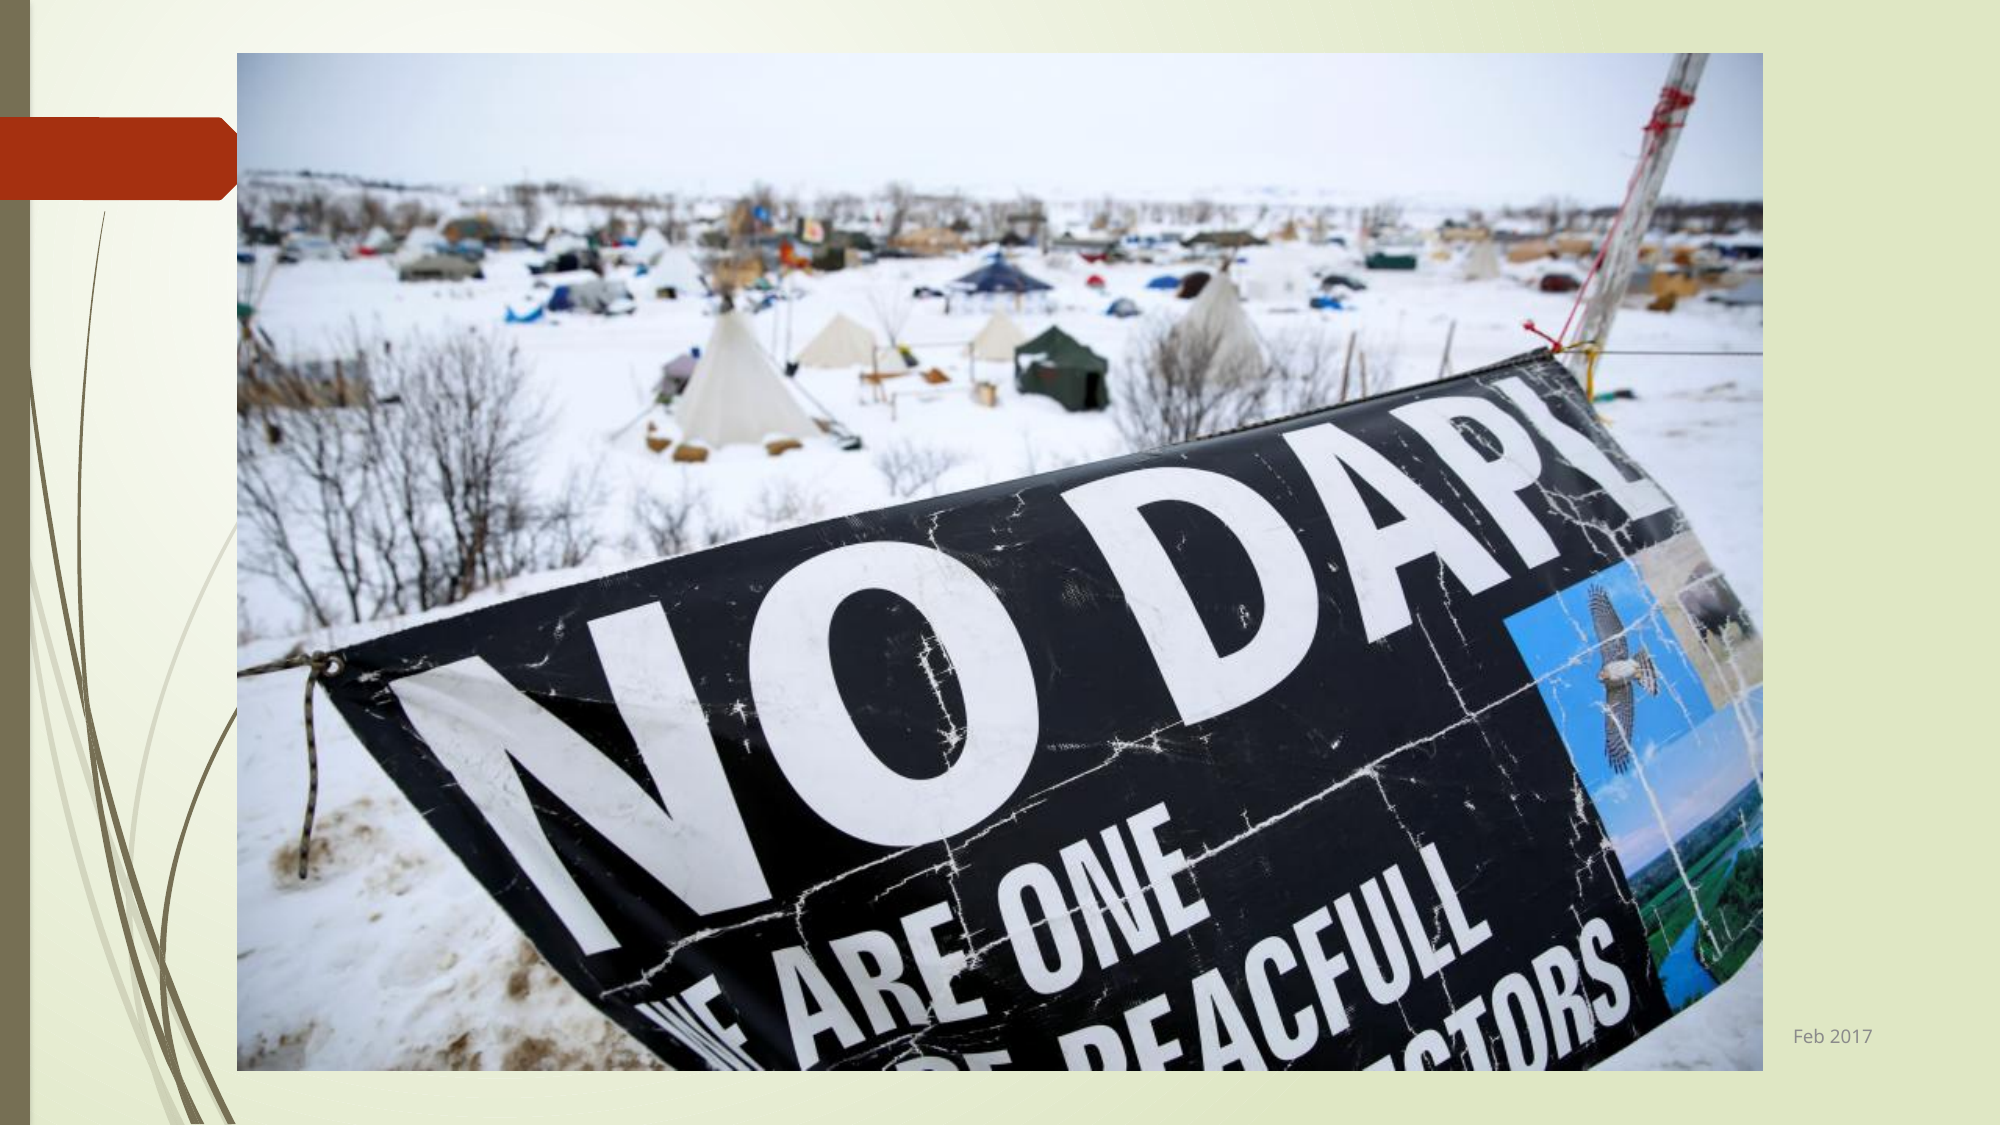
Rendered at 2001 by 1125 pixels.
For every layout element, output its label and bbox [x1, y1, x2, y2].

slide_number [1768, 1005, 1888, 1067]
picture [237, 53, 1763, 1072]
